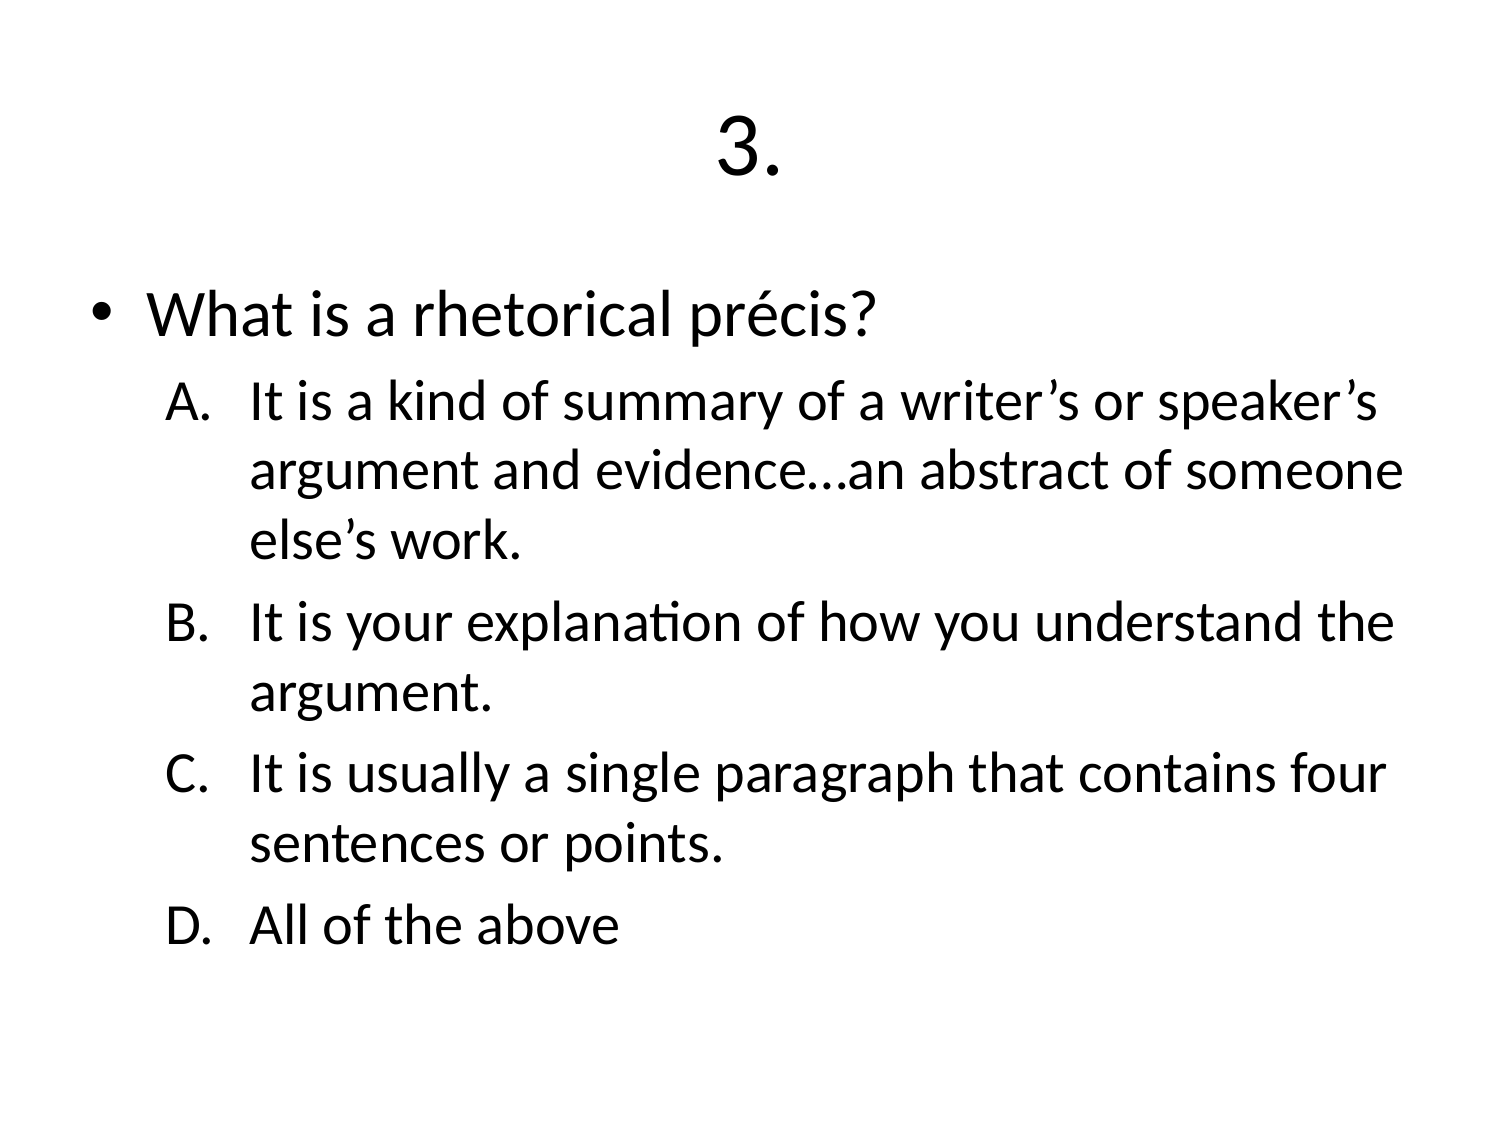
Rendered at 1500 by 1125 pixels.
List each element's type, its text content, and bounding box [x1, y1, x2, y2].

list What is a rhetorical précis? It is a kind of summary of a writer’s or speaker’s argument and evidence…an abstract of someone else’s work. It is your explanation of how you understand the argument. It is usually a single paragraph that contains four sentences or points. All of the above [75, 262, 1425, 1005]
title 3. [75, 45, 1425, 233]
